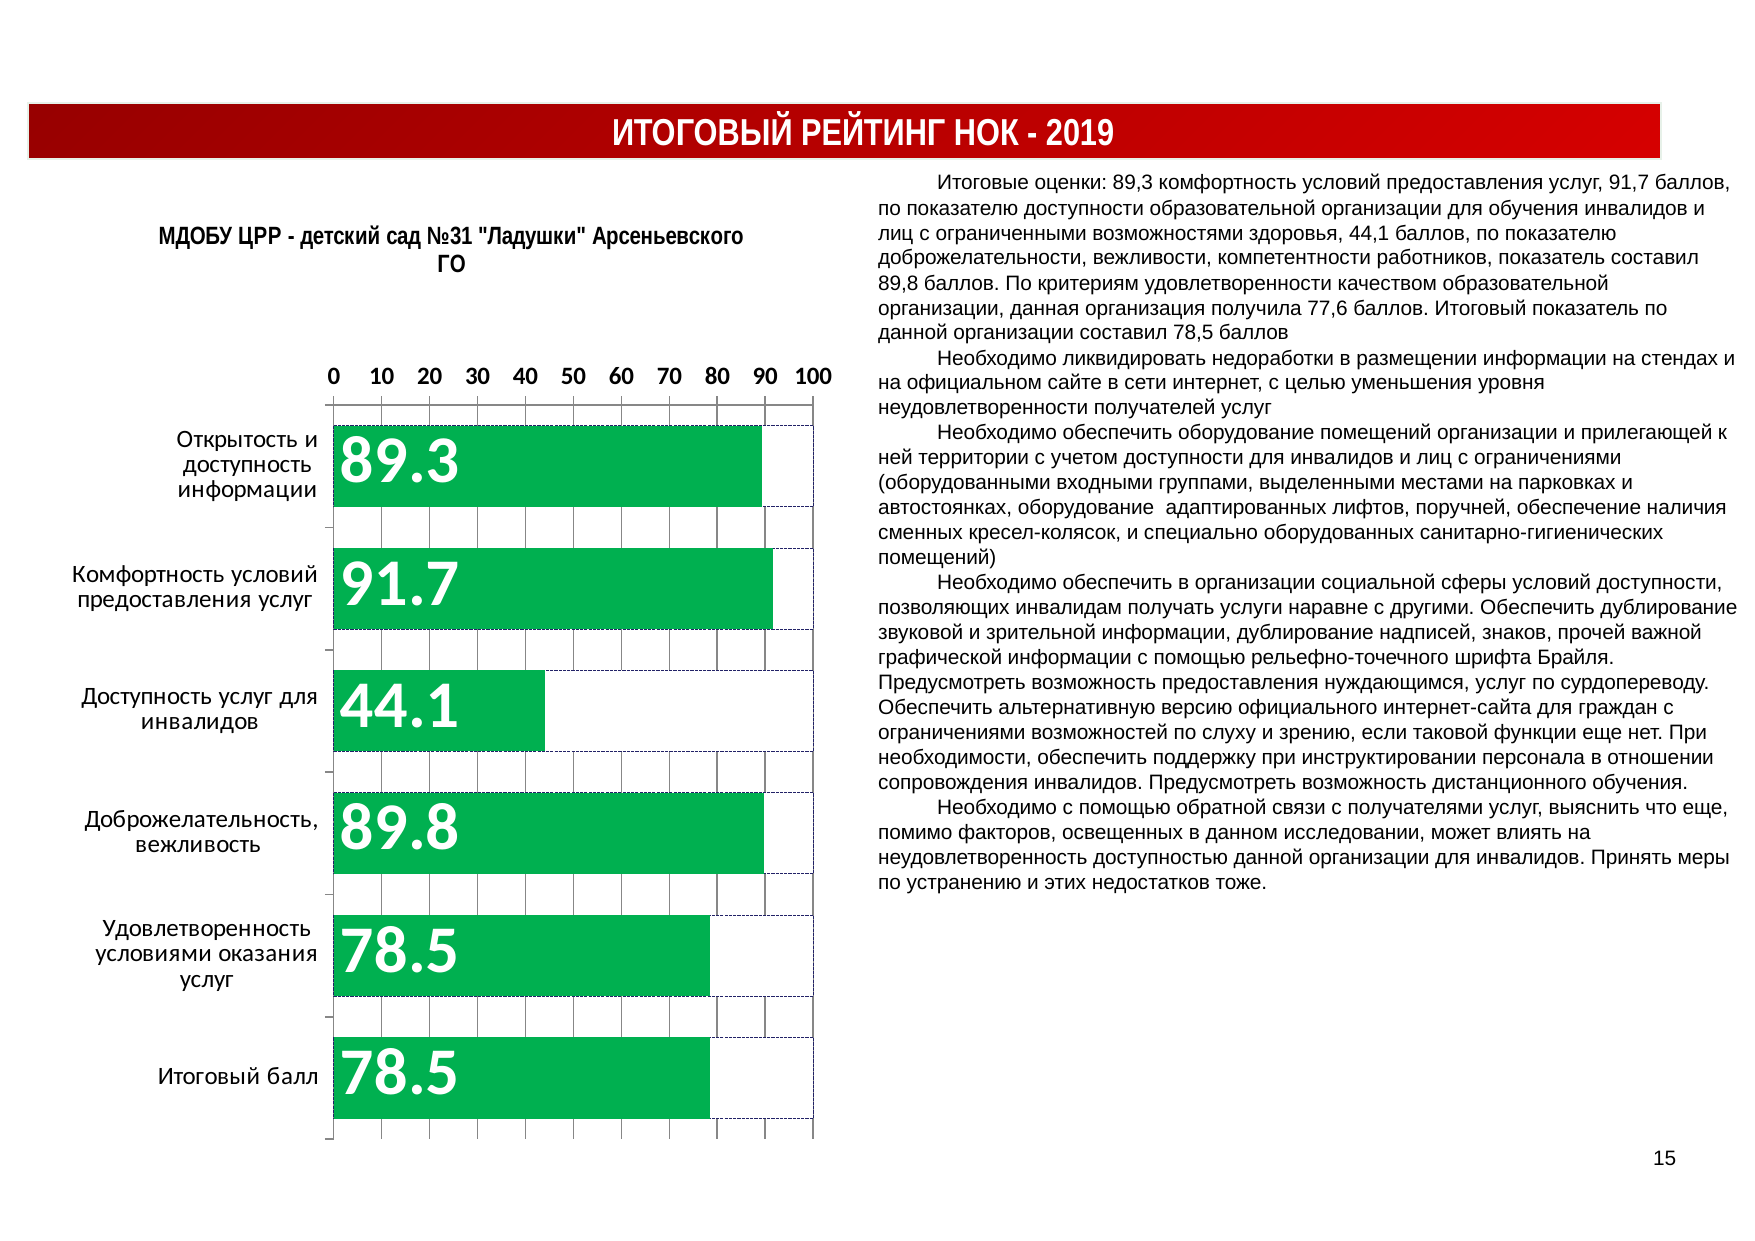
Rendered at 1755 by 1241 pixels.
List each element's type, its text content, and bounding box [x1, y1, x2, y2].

chart [58, 185, 845, 1172]
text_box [27, 102, 1662, 160]
slide_number 15 [1283, 1136, 1694, 1223]
text_box Итоговые оценки: 89,3 комфортность условий предоставления услуг, 91,7 баллов, по показателю доступности образовательной организации для обучения инвалидов и лиц с ограниченными возможностями здоровья, 44,1 баллов, по показателю доброжелательности, вежливости, компетентности работников, показатель составил 89,8 баллов. По критериям удовлетворенности качеством образовательной организации, данная организация получила 77,6 баллов. Итоговый показатель по данной организации составил 78,5 баллов Необходимо ликвидировать недоработки в размещении информации на стендах и на официальном сайте в сети интернет, с целью уменьшения уровня неудовлетворенности получателей услуг Необходимо обеспечить оборудование помещений организации и прилегающей к ней территории с учетом доступности для инвалидов и лиц с ограничениями (оборудованными входными группами, выделенными местами на парковках и автостоянках, оборудование адаптированных лифтов, поручней, обеспечение наличия сменных кресел-колясок, и специально оборудованных санитарно-гигиенических помещений) Необходимо обеспечить в организации социальной сферы условий доступности, позволяющих инвалидам получать услуги наравне с другими. Обеспечить дублирование звуковой и зрительной информации, дублирование надписей, знаков, прочей важной графической информации с помощью рельефно-точечного шрифта Брайля. Предусмотреть возможность предоставления нуждающимся, услуг по сурдопереводу. Обеспечить альтернативную версию официального интернет-сайта для граждан с ограничениями возможностей по слуху и зрению, если таковой функции еще нет. При необходимости, обеспечить поддержку при инструктировании персонала в отношении сопровождения инвалидов. Предусмотреть возможность дистанционного обучения. Необходимо с помощью обратной связи с получателями услуг, выяснить что еще, помимо факторов, освещенных в данном исследовании, может влиять на неудовлетворенность доступностью данной организации для инвалидов. Принять меры по устранению и этих недостатков тоже. [863, 161, 1755, 901]
